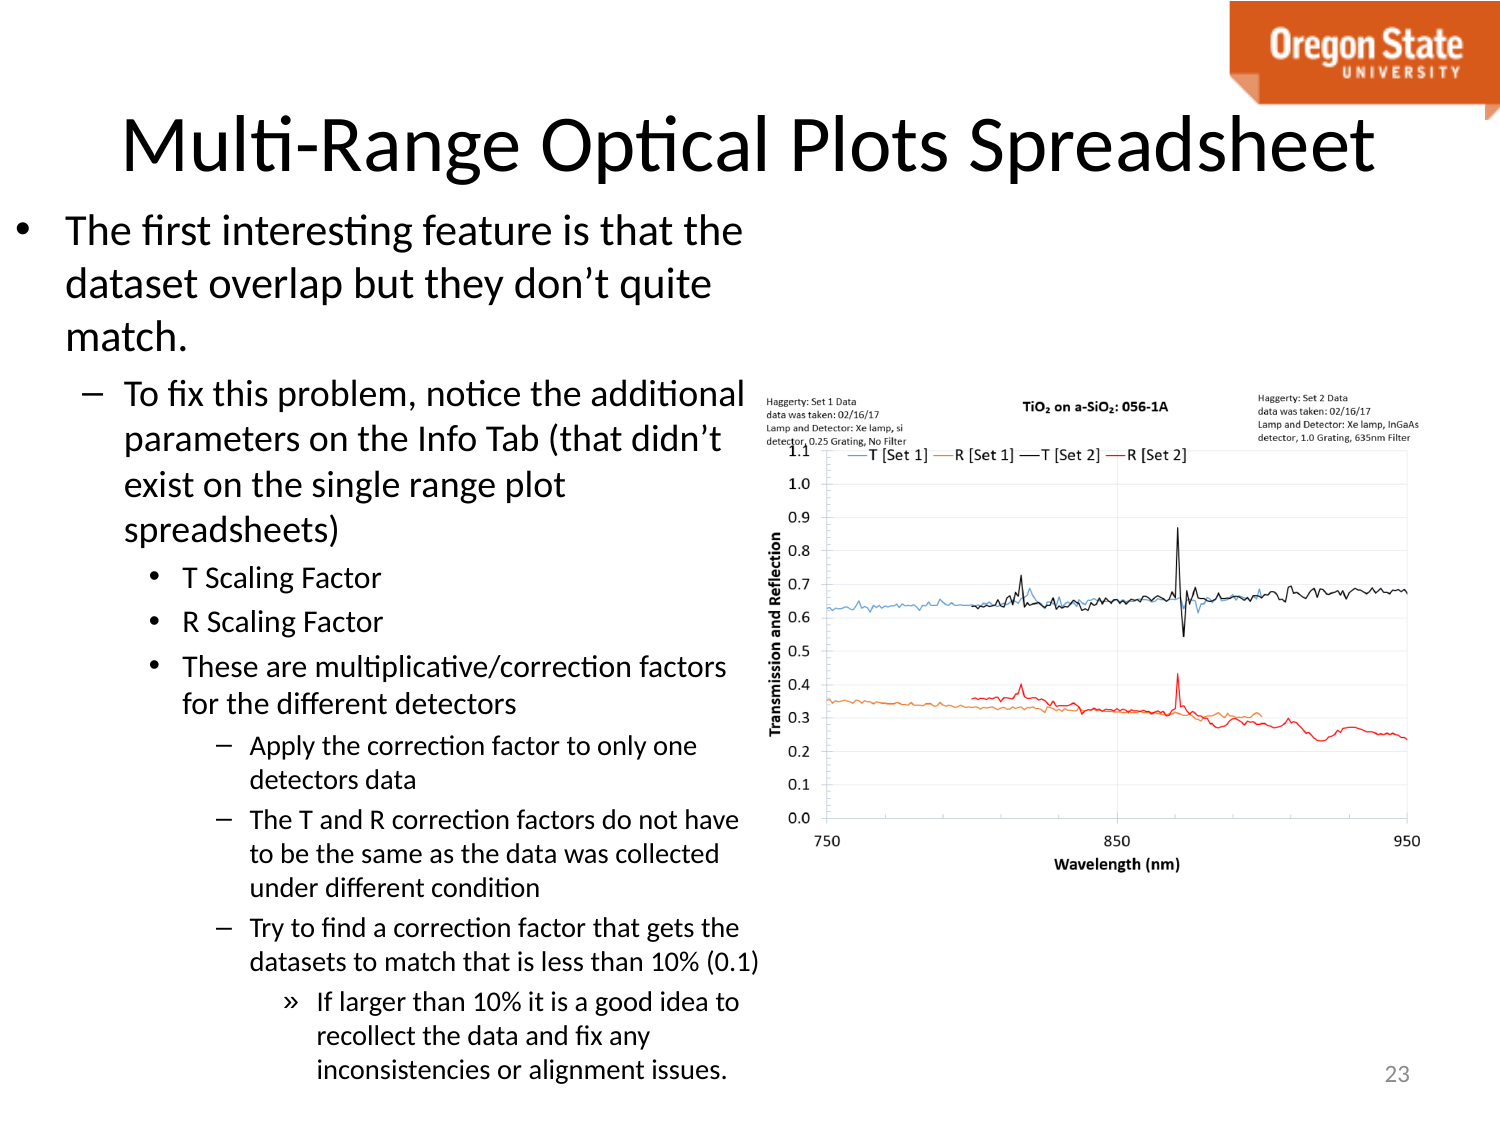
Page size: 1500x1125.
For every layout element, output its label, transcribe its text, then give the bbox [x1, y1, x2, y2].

slide_number 23 [1074, 1042, 1425, 1103]
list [762, 393, 1426, 875]
title Multi-Range Optical Plots Spreadsheet [75, 45, 1425, 233]
list The first interesting feature is that the dataset overlap but they don’t quite match. To fix this problem, notice the additional parameters on the Info Tab (that didn’t exist on the single range plot spreadsheets) T Scaling Factor R Scaling Factor These are multiplicative/correction factors for the different detectors Apply the correction factor to only one detectors data The T and R correction factors do not have to be the same as the data was collected under different condition Try to find a correction factor that gets the datasets to match that is less than 10% (0.1) If larger than 10% it is a good idea to recollect the data and fix any inconsistencies or alignment issues. [0, 194, 785, 1106]
